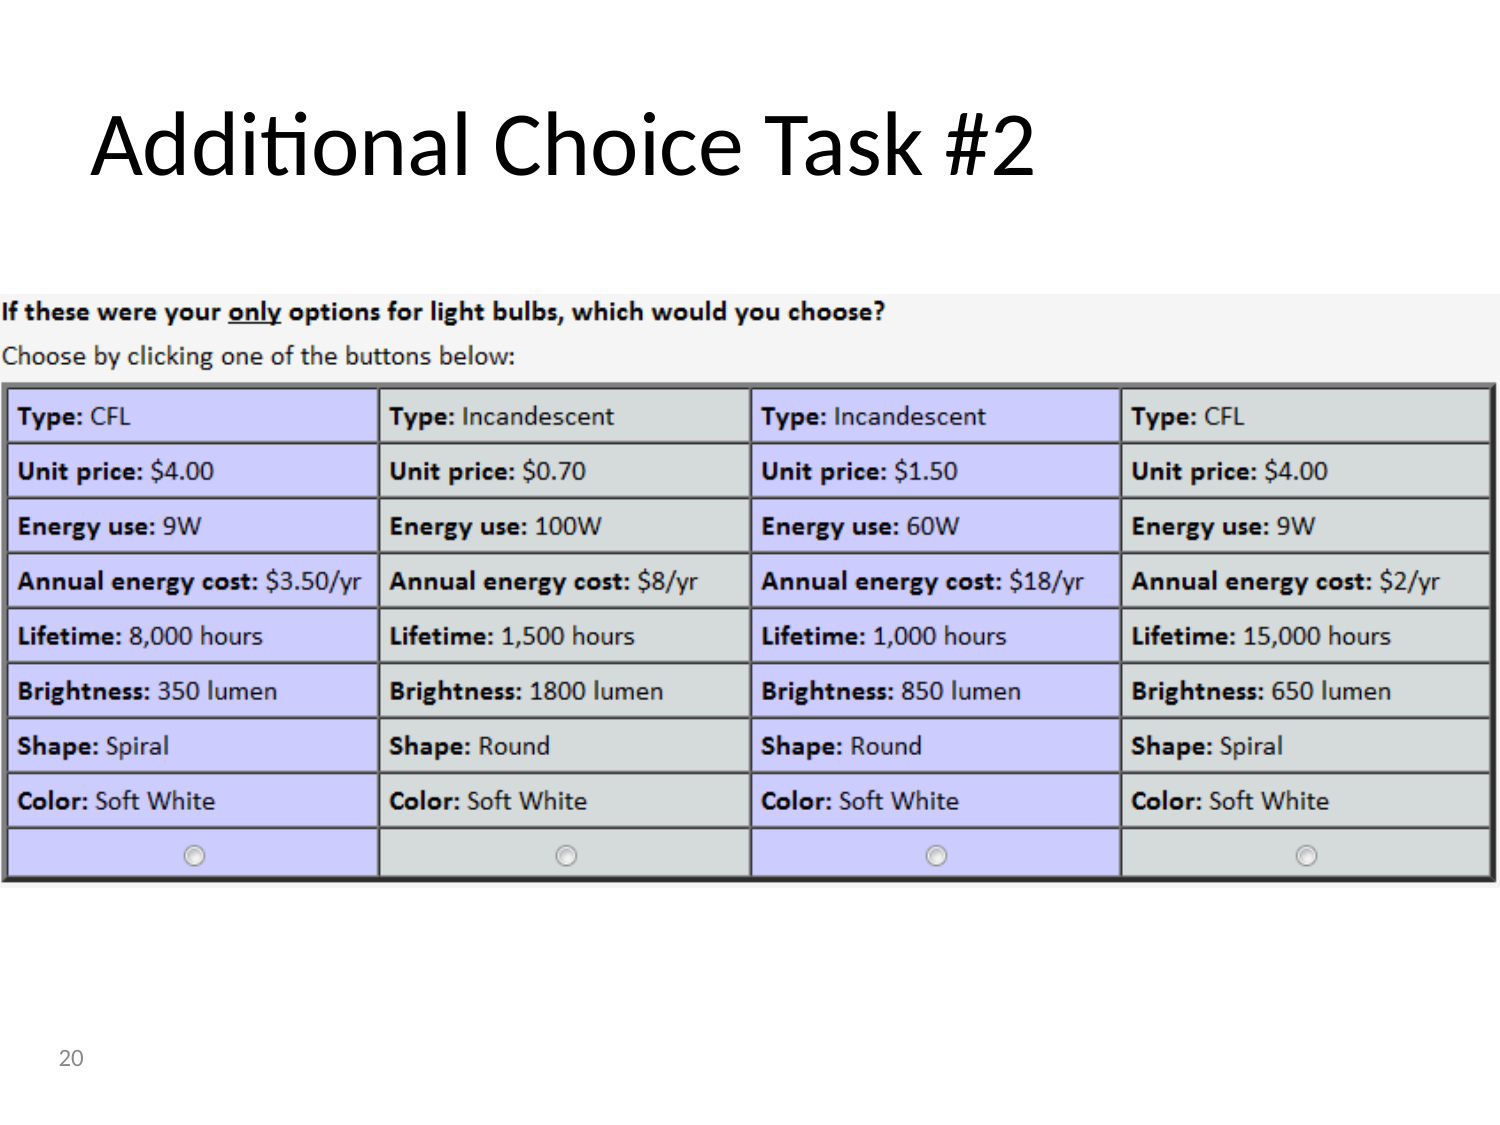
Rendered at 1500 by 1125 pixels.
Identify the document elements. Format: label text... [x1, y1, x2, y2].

slide_number 20 [23, 1018, 99, 1094]
title Additional Choice Task #2 [75, 45, 1425, 233]
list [0, 293, 1500, 888]
